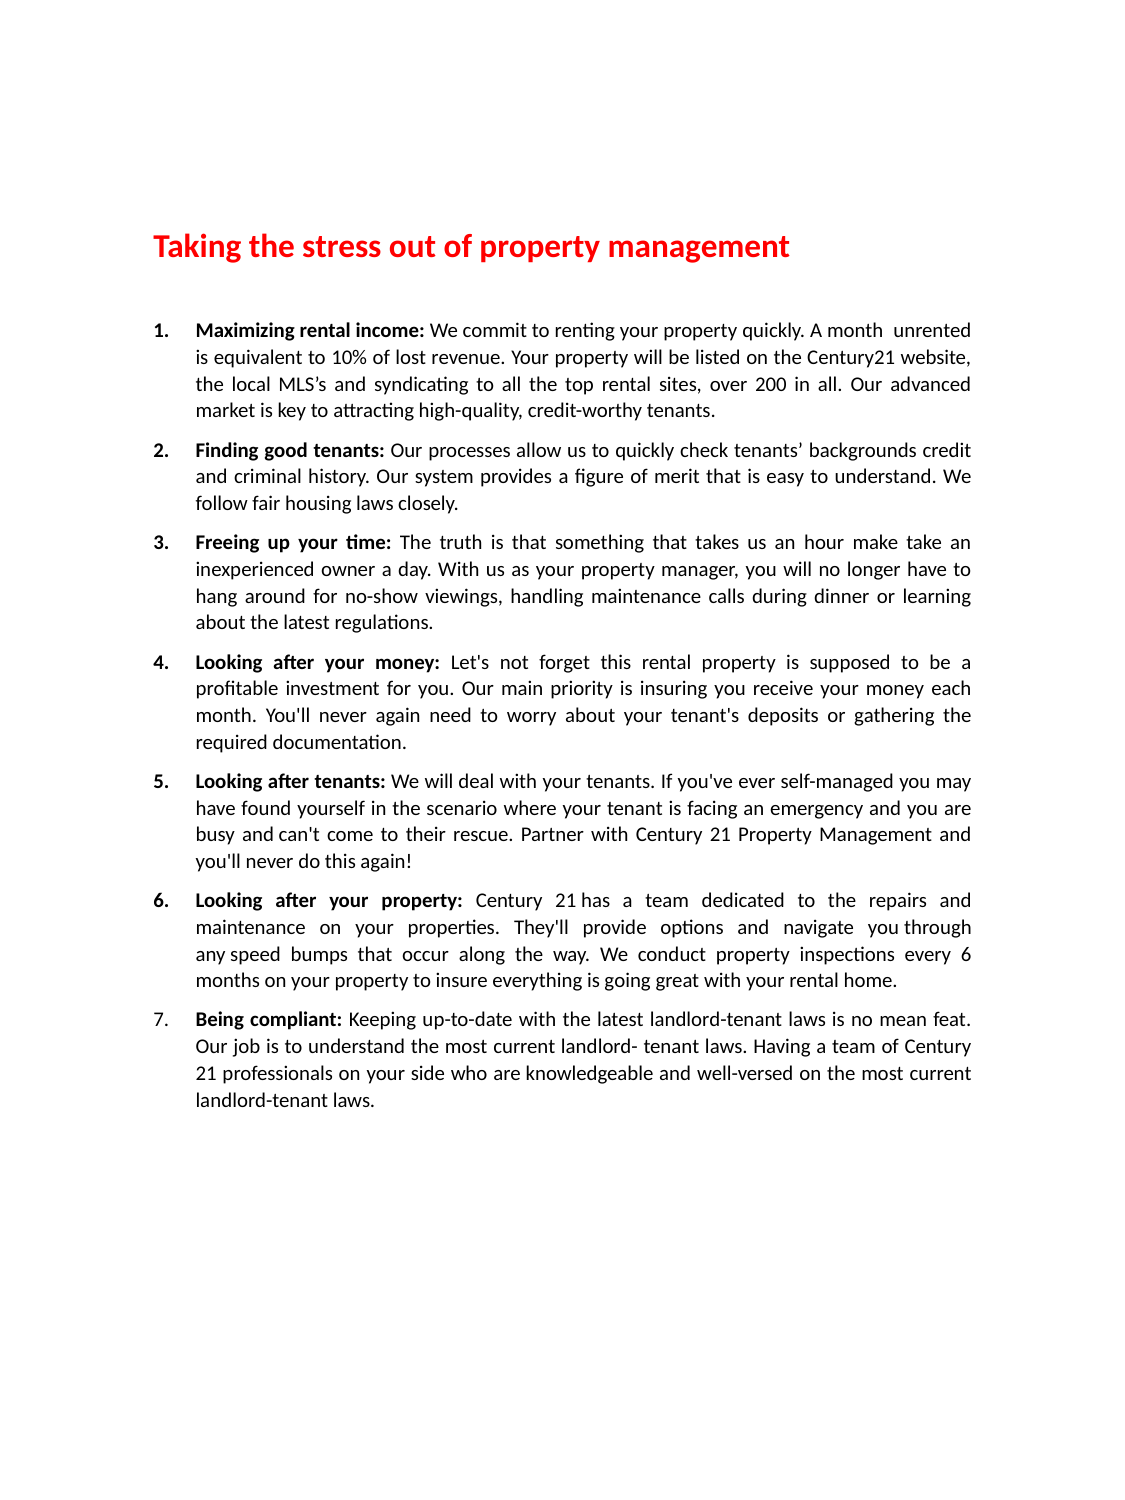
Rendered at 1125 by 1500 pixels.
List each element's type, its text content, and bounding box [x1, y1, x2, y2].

text_box Taking the stress out of property management Maximizing rental income: We commit to renting your property quickly. A month unrented is equivalent to 10% of lost revenue. Your property will be listed on the Century21 website, the local MLS’s and syndicating to all the top rental sites, over 200 in all. Our advanced market is key to attracting high-quality, credit-worthy tenants. Finding good tenants: Our processes allow us to quickly check tenants’ backgrounds credit and criminal history. Our system provides a figure of merit that is easy to understand. We follow fair housing laws closely. Freeing up your time: The truth is that something that takes us an hour make take an inexperienced owner a day. With us as your property manager, you will no longer have to hang around for no-show viewings, handling maintenance calls during dinner or learning about the latest regulations. Looking after your money: Let's not forget this rental property is supposed to be a profitable investment for you. Our main priority is insuring you receive your money each month. You'll never again need to worry about your tenant's deposits or gathering the required documentation. Looking after tenants: We will deal with your tenants. If you've ever self-managed you may have found yourself in the scenario where your tenant is facing an emergency and you are busy and can't come to their rescue. Partner with Century 21 Property Management and you'll never do this again! Looking after your property: Century 21 has a team dedicated to the repairs and maintenance on your properties. They'll provide options and navigate you through any speed bumps that occur along the way. We conduct property inspections every 6 months on your property to insure everything is going great with your rental home. ​Being compliant: Keeping up-to-date with the latest landlord-tenant laws is no mean feat. Our job is to understand the most current landlord- tenant laws. Having a team of Century 21 professionals on your side who are knowledgeable and well-versed on the most current landlord-tenant laws. [138, 213, 987, 1158]
